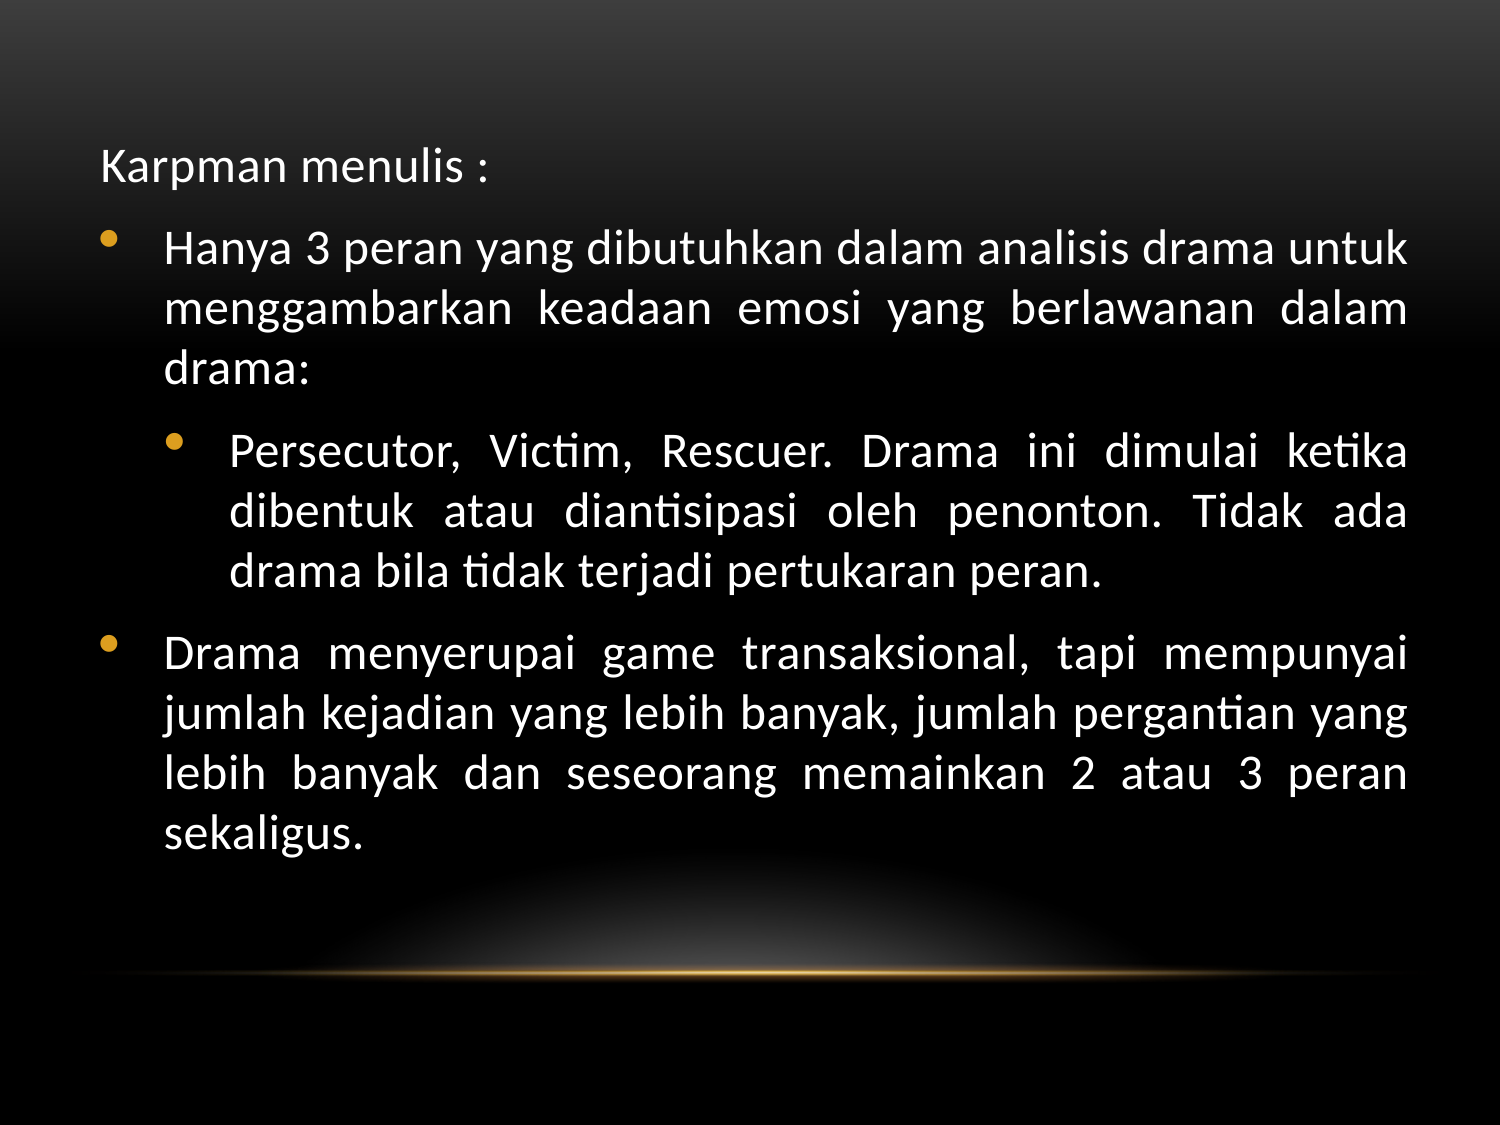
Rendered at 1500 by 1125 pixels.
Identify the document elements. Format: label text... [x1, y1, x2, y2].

list Karpman menulis : Hanya 3 peran yang dibutuhkan dalam analisis drama untuk menggambarkan keadaan emosi yang berlawanan dalam drama: Persecutor, Victim, Rescuer. Drama ini dimulai ketika dibentuk atau diantisipasi oleh penonton. Tidak ada drama bila tidak terjadi pertukaran peran. Drama menyerupai game transaksional, tapi mempunyai jumlah kejadian yang lebih banyak, jumlah pergantian yang lebih banyak dan seseorang memainkan 2 atau 3 peran sekaligus. [75, 125, 1425, 1005]
picture [0, 0, 1500, 1125]
